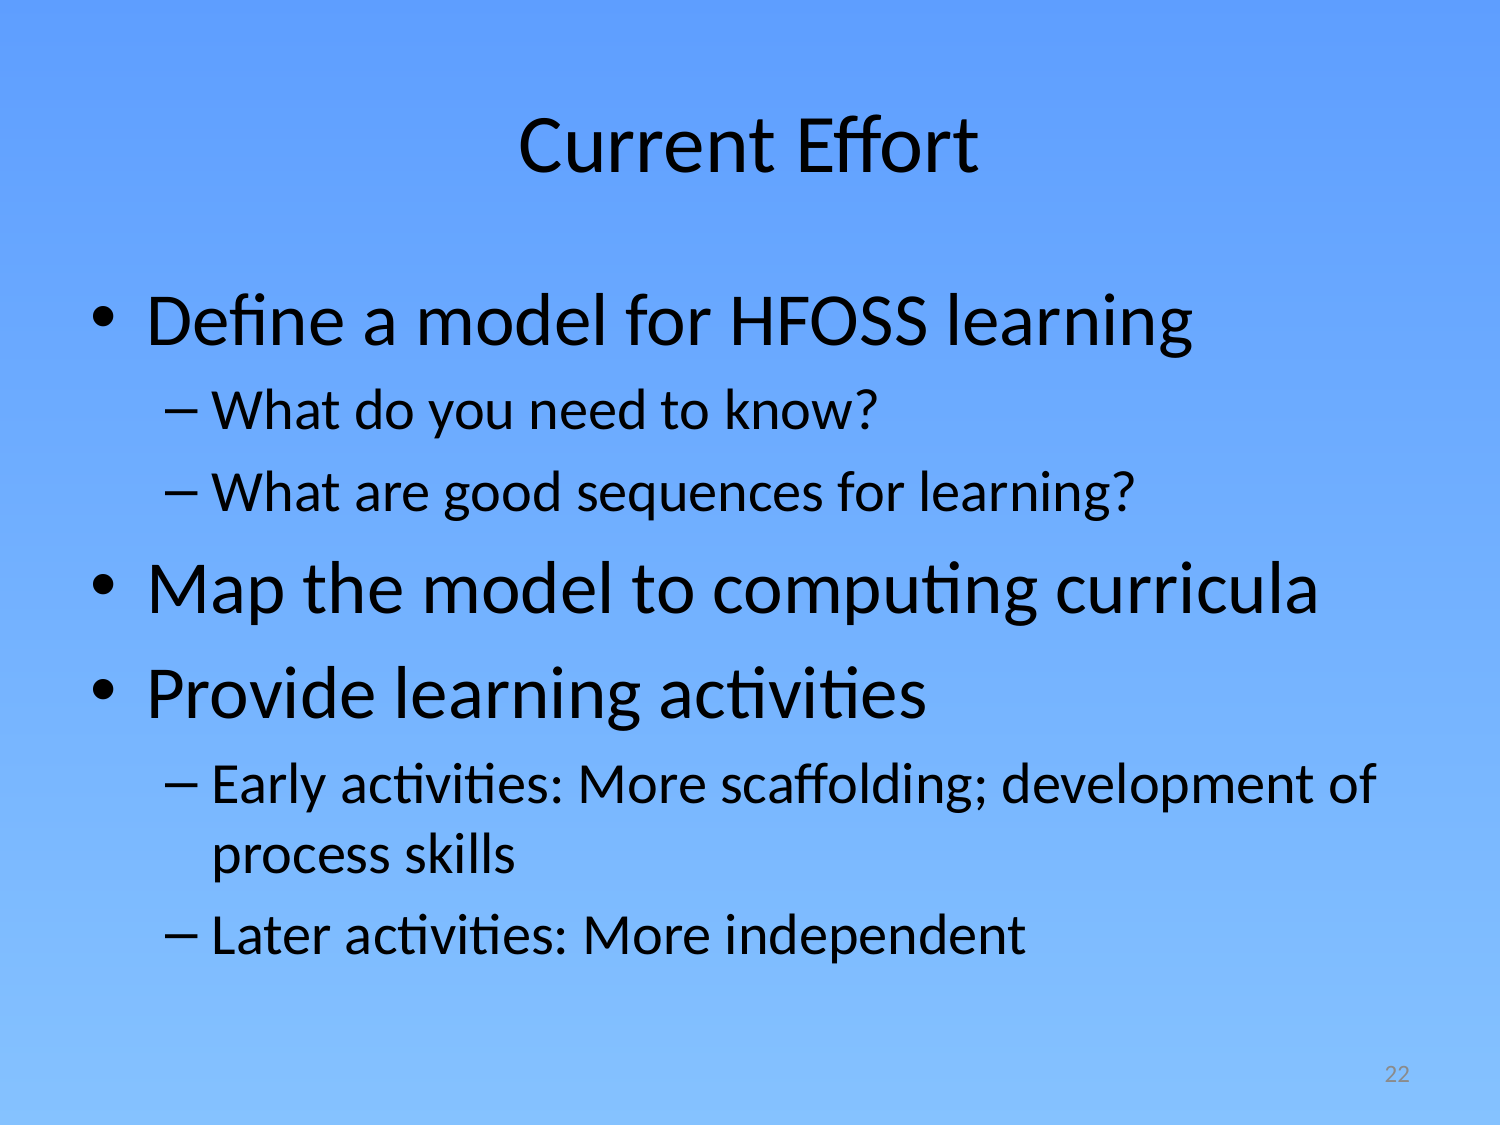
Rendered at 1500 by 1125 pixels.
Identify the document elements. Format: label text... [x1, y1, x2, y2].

list Define a model for HFOSS learning What do you need to know? What are good sequences for learning? Map the model to computing curricula Provide learning activities Early activities: More scaffolding; development of process skills Later activities: More independent [75, 262, 1425, 1005]
title Current Effort [75, 45, 1425, 233]
slide_number 22 [1074, 1042, 1425, 1103]
